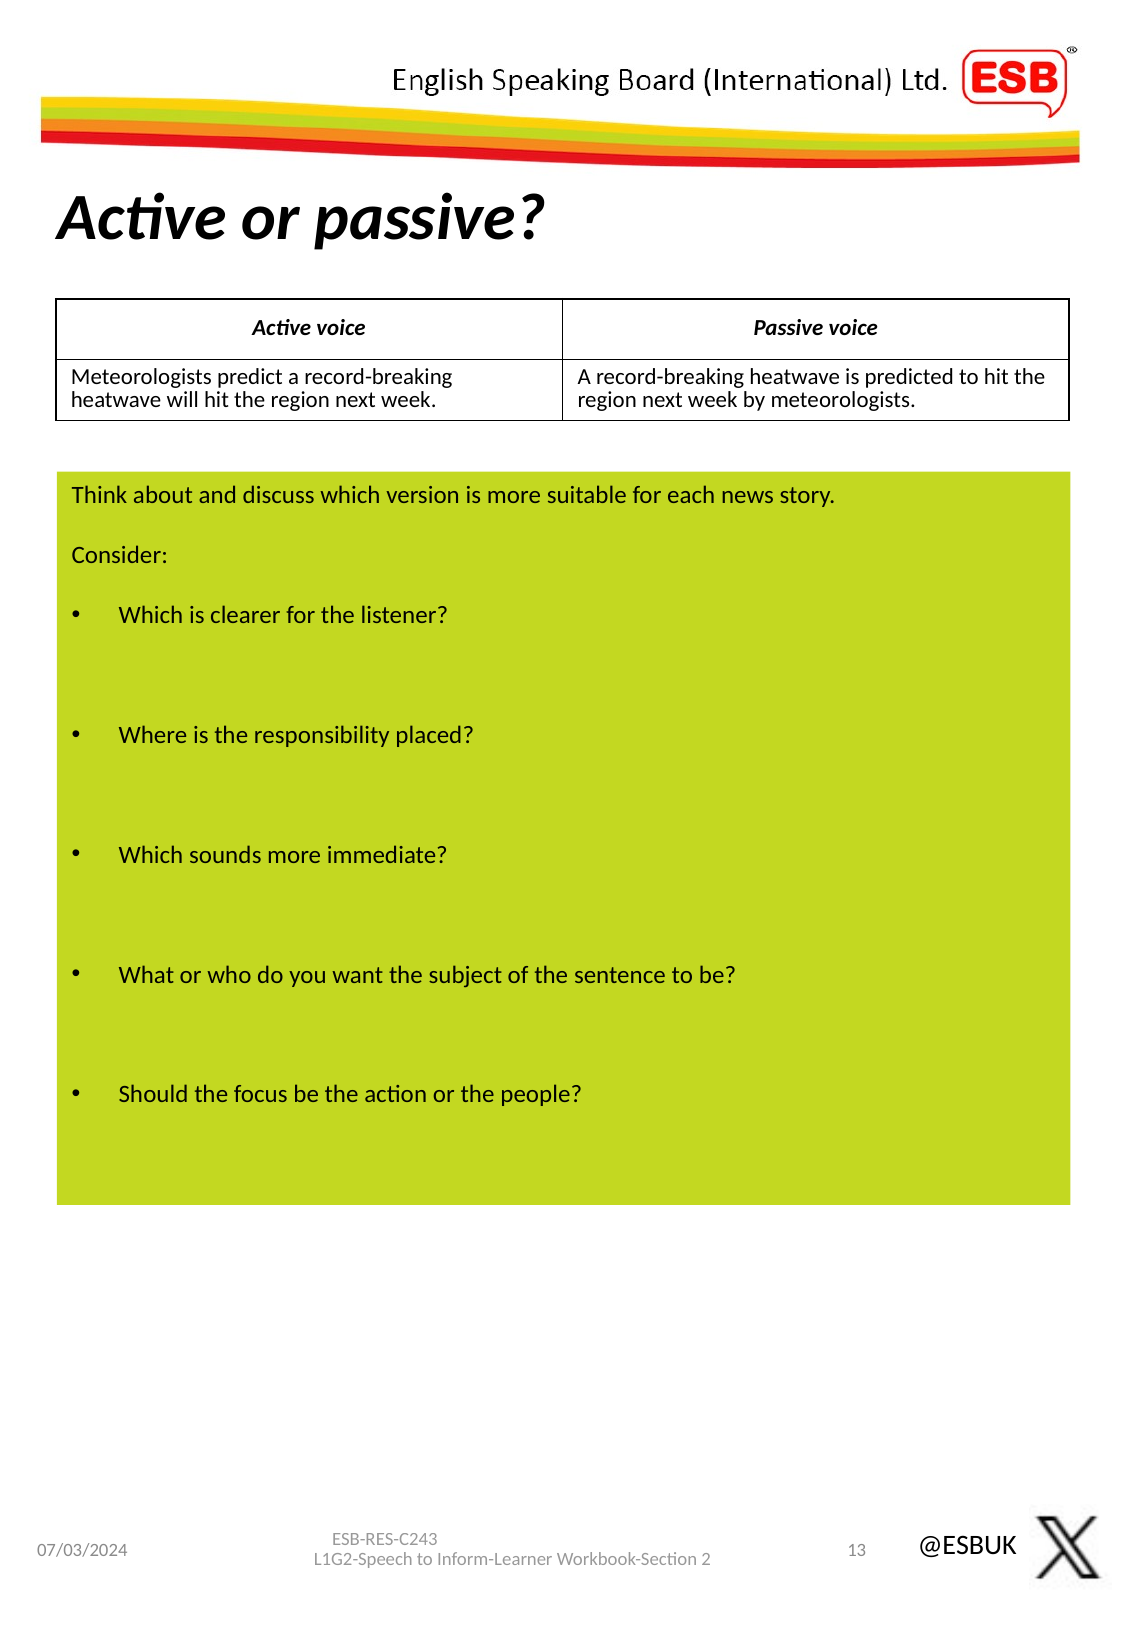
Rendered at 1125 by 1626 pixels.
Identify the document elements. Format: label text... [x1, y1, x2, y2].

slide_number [22, 1506, 276, 1593]
table_cell A record-breaking heatwave is predicted to hit the region next week by meteorologists. [563, 360, 1068, 420]
picture [1029, 1504, 1112, 1592]
table_cell Meteorologists predict a record-breaking heatwave will hit the region next week. [57, 360, 562, 420]
table_header Passive voice [563, 300, 1068, 359]
table_header Active voice [57, 300, 562, 359]
title Active or passive? [42, 174, 1014, 262]
picture [0, 1, 1125, 234]
footer ESB-RES-C243 L1G2-Speech to Inform-Learner Workbook-Section 2 [296, 1506, 697, 1593]
slide_number 13 [697, 1506, 882, 1593]
text_box Think about and discuss which version is more suitable for each news story. Consider: Which is clearer for the listener? Where is the responsibility placed? Which sounds more immediate? What or who do you want the subject of the sentence to be? Should the focus be the action or the people? [56, 471, 1071, 1205]
